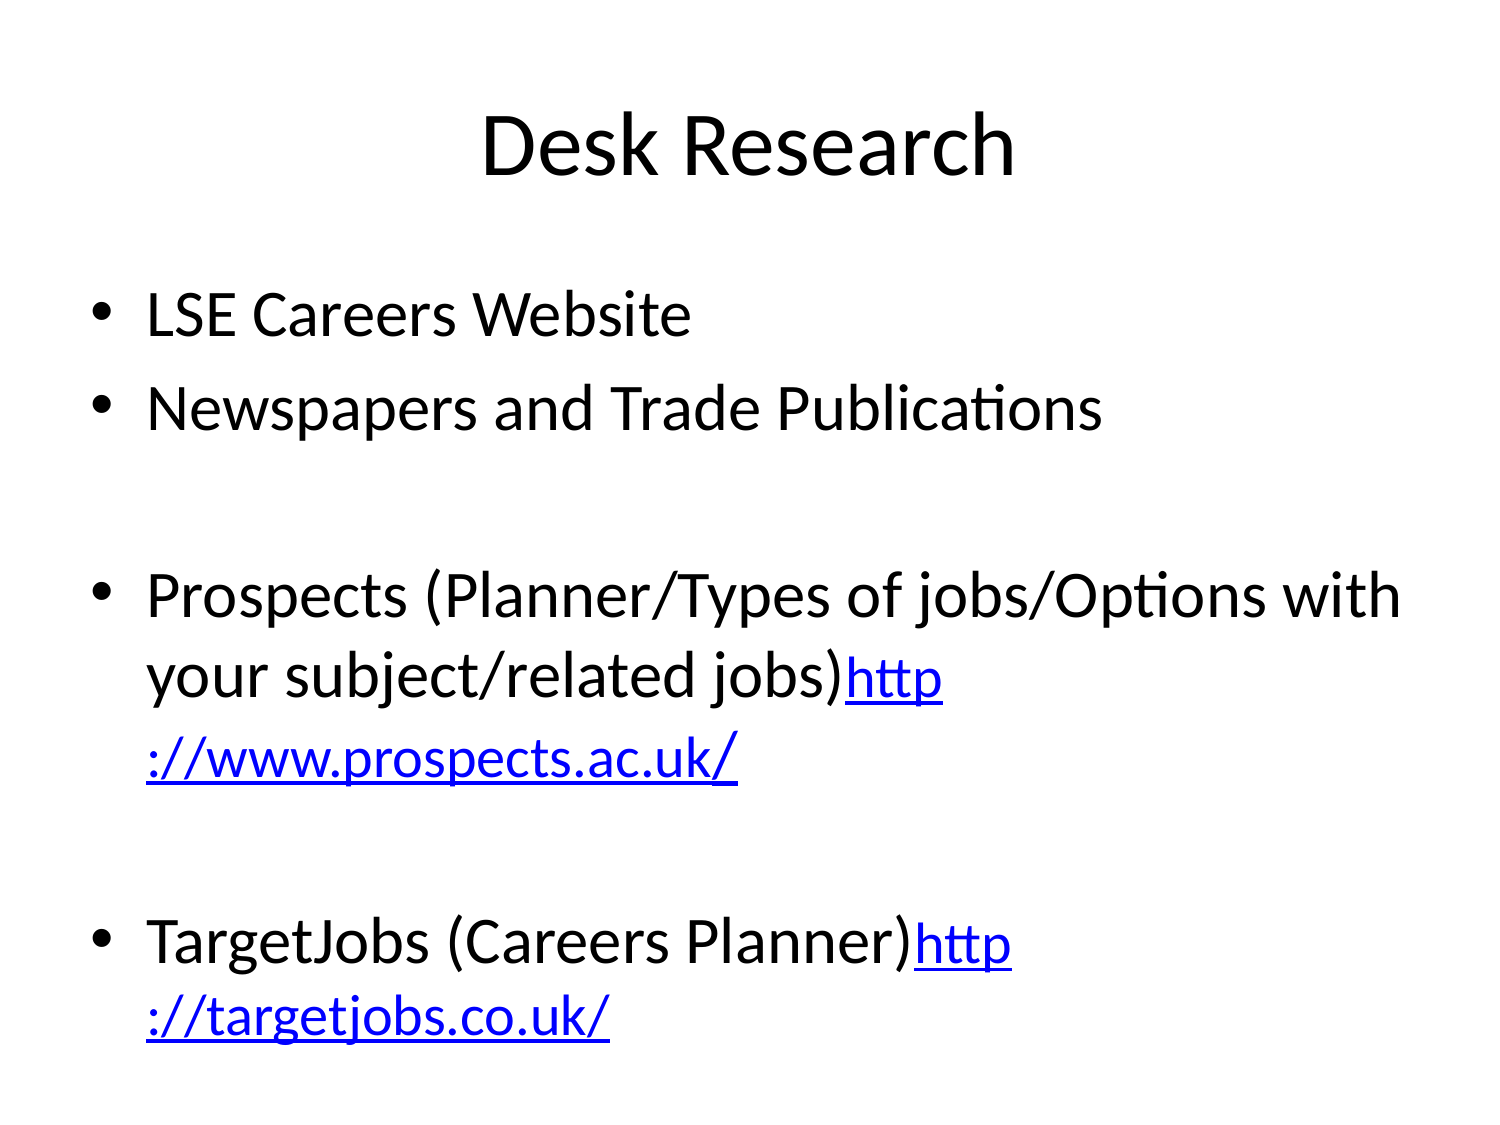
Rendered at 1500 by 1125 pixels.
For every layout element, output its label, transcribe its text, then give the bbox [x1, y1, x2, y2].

title Desk Research [75, 45, 1425, 233]
list LSE Careers Website Newspapers and Trade Publications Prospects (Planner/Types of jobs/Options with your subject/related jobs)http://www.prospects.ac.uk/ TargetJobs (Careers Planner)http://targetjobs.co.uk/ [75, 262, 1425, 1083]
